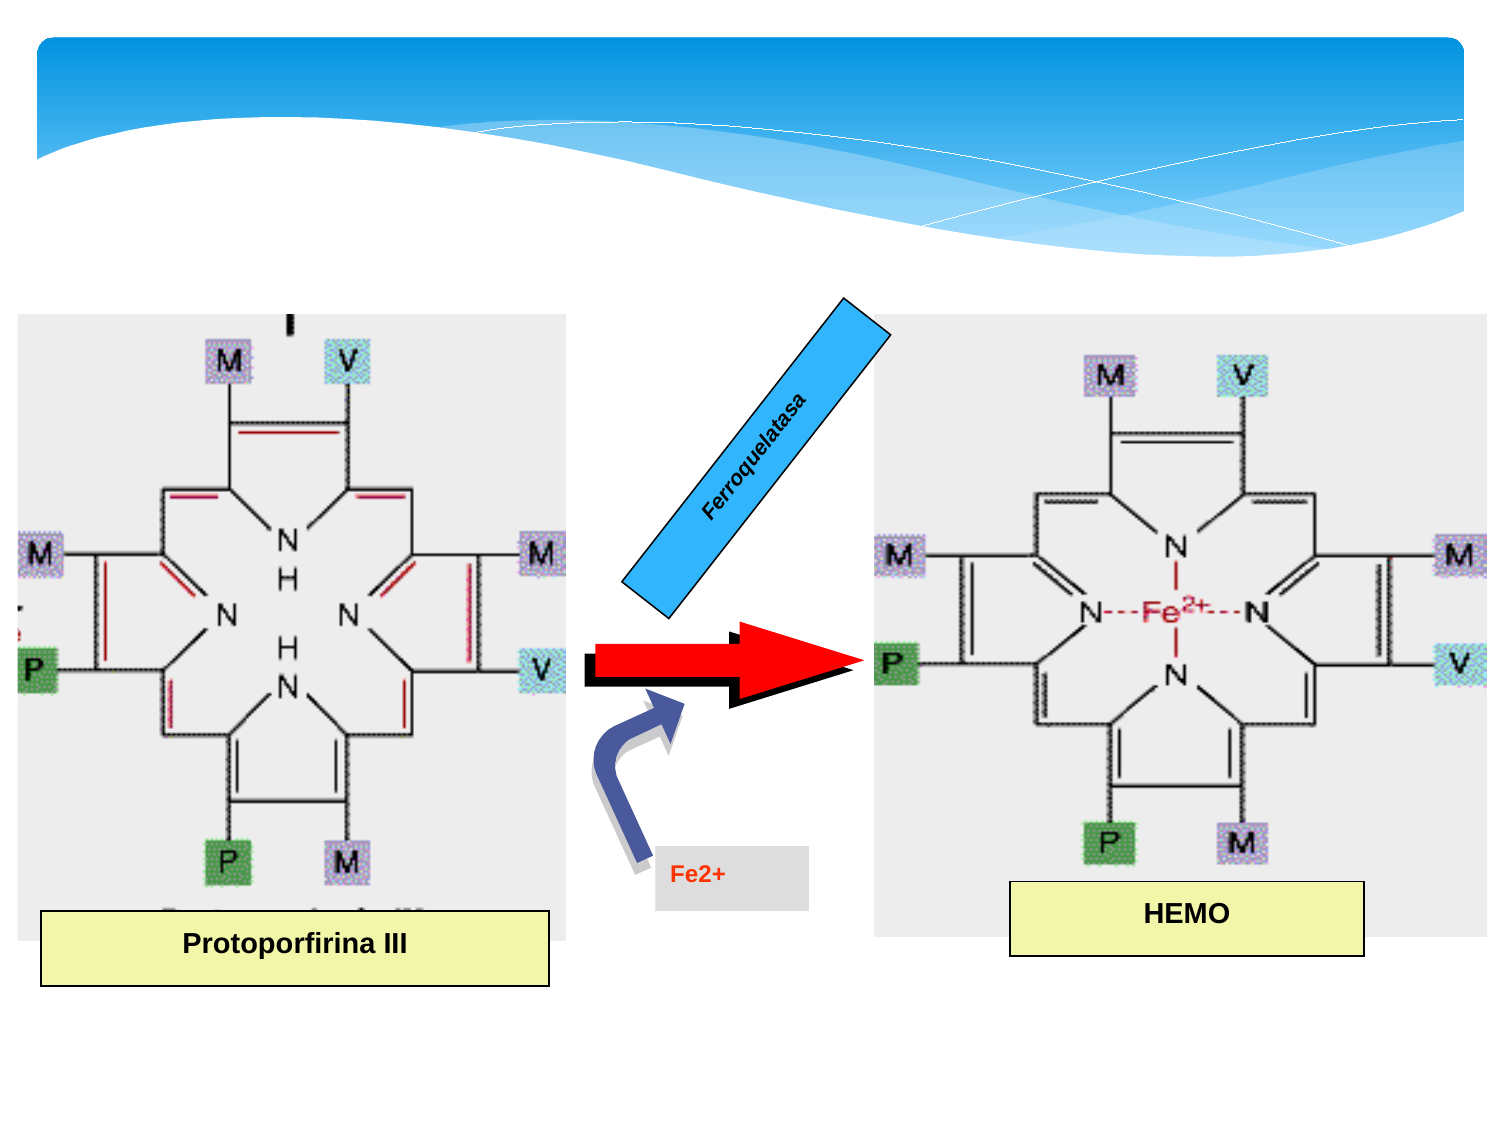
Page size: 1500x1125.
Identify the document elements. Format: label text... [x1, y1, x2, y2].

picture [873, 314, 1500, 938]
text_box HEMO [1009, 948, 1365, 957]
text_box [17, 314, 615, 988]
text_box Ferroquelatasa [621, 298, 869, 619]
picture [584, 621, 865, 859]
text_box Fe2+ [655, 846, 809, 911]
